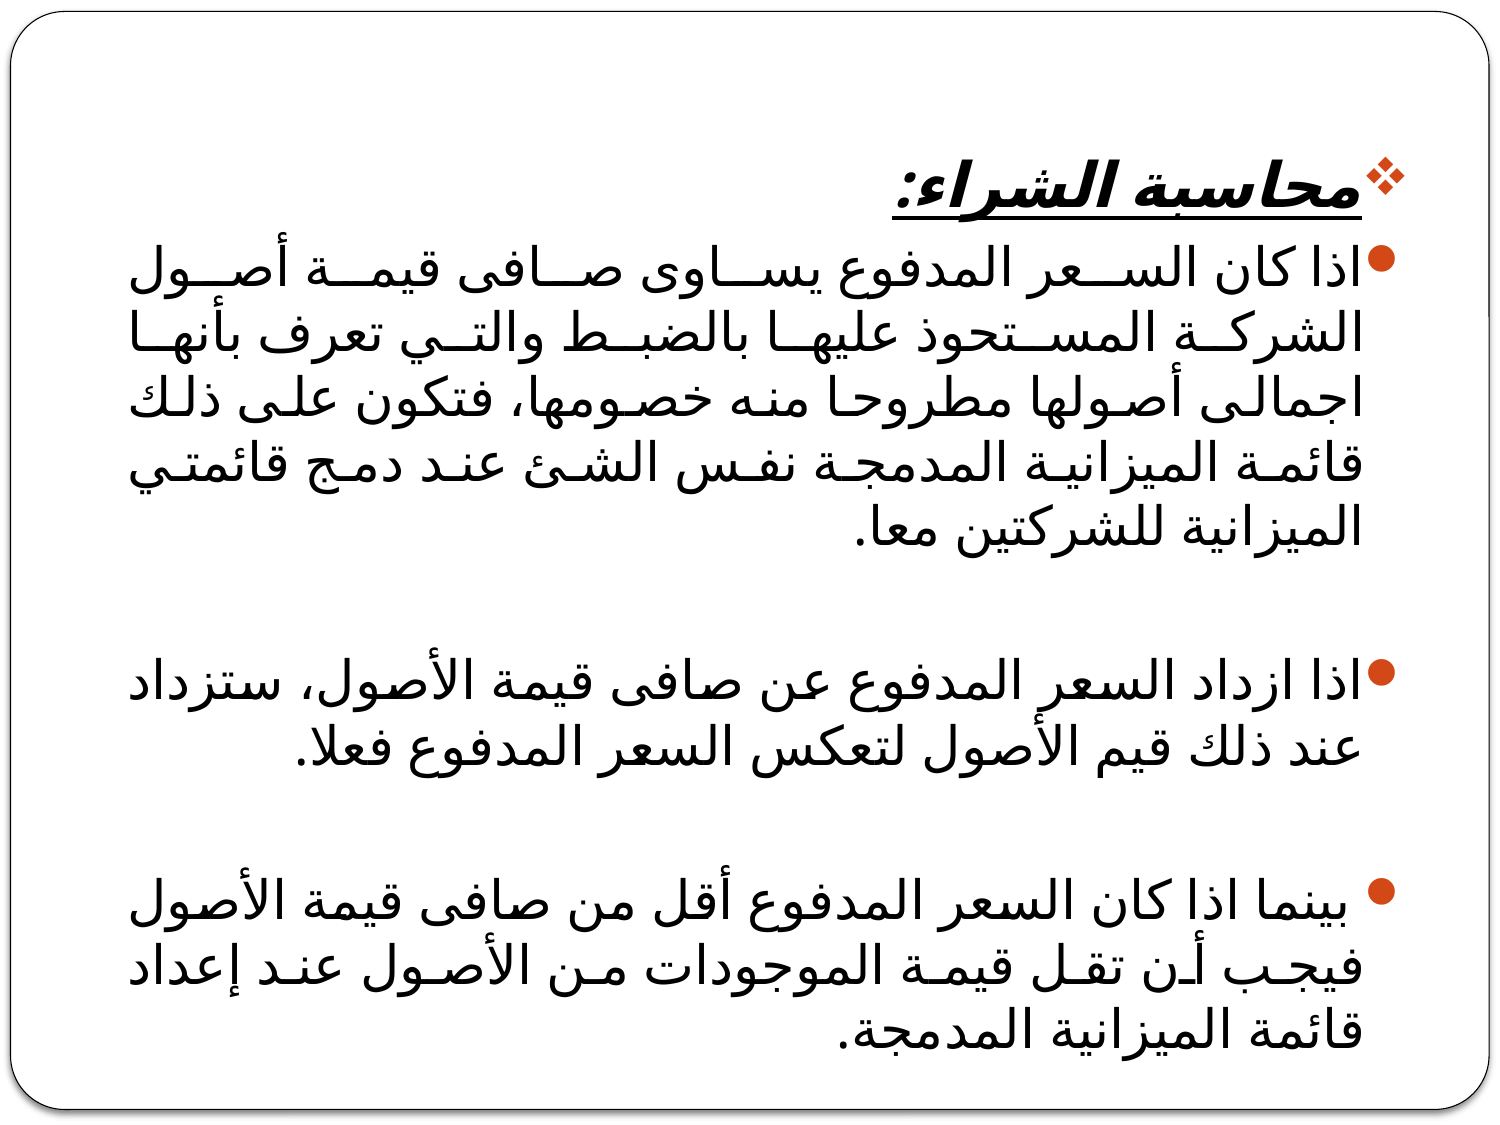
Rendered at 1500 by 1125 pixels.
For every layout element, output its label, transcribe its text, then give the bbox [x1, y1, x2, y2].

list محاسبة الشراء: اذا كان السعر المدفوع يساوى صافى قيمة أصول الشركة المستحوذ عليها بالضبط والتي تعرف بأنها اجمالى أصولها مطروحا منه خصومها، فتكون على ذلك قائمة الميزانية المدمجة نفس الشئ عند دمج قائمتي الميزانية للشركتين معا. اذا ازداد السعر المدفوع عن صافى قيمة الأصول، ستزداد عند ذلك قيم الأصول لتعكس السعر المدفوع فعلا. بينما اذا كان السعر المدفوع أقل من صافى قيمة الأصول فيجب أن تقل قيمة الموجودات من الأصول عند إعداد قائمة الميزانية المدمجة. [112, 137, 1425, 1013]
